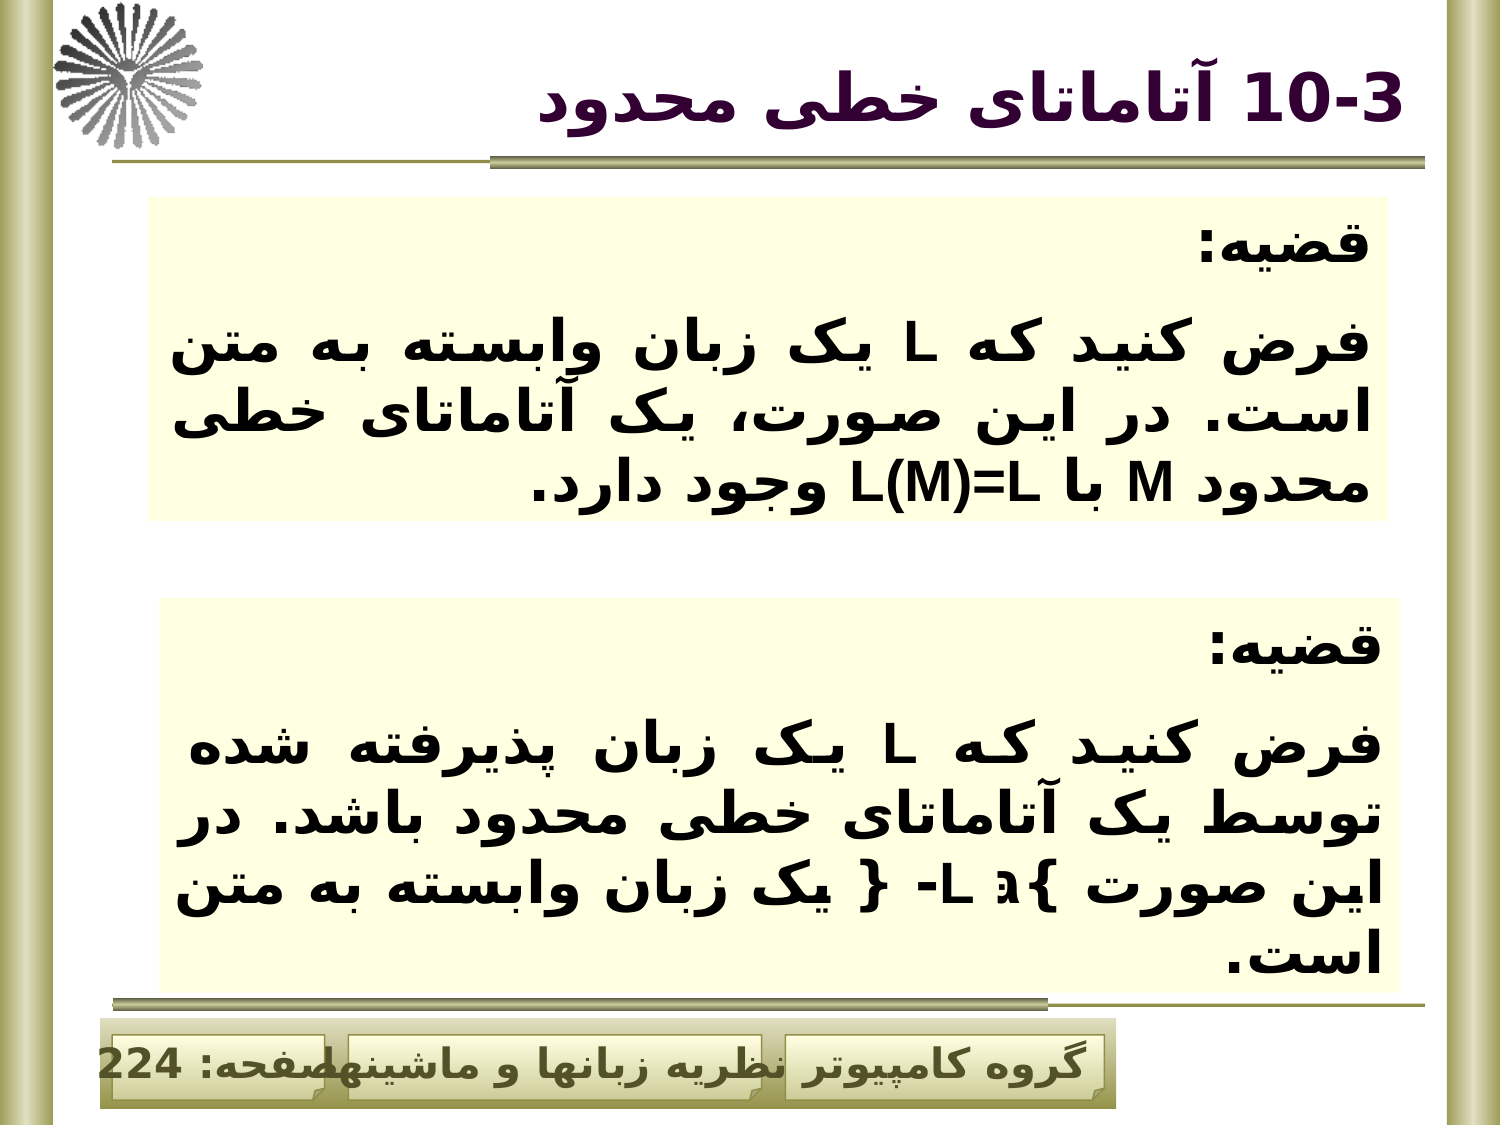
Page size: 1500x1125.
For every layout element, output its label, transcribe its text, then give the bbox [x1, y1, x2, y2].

text_box قضیه: فرض کنید که L یک زبان وابسته به متن است. در این صورت، یک آتاماتای خطی محدود M با L(M)=L وجود دارد. [147, 196, 1388, 521]
title 10-3 آتاماتای خطی محدود [147, 42, 1423, 147]
text_box قضیه: فرض کنید که L یک زبان پذیرفته شده توسط یک آتاماتای خطی محدود باشد. در این صورت }גּ L- { یک زبان وابسته به متن است. [159, 598, 1400, 993]
